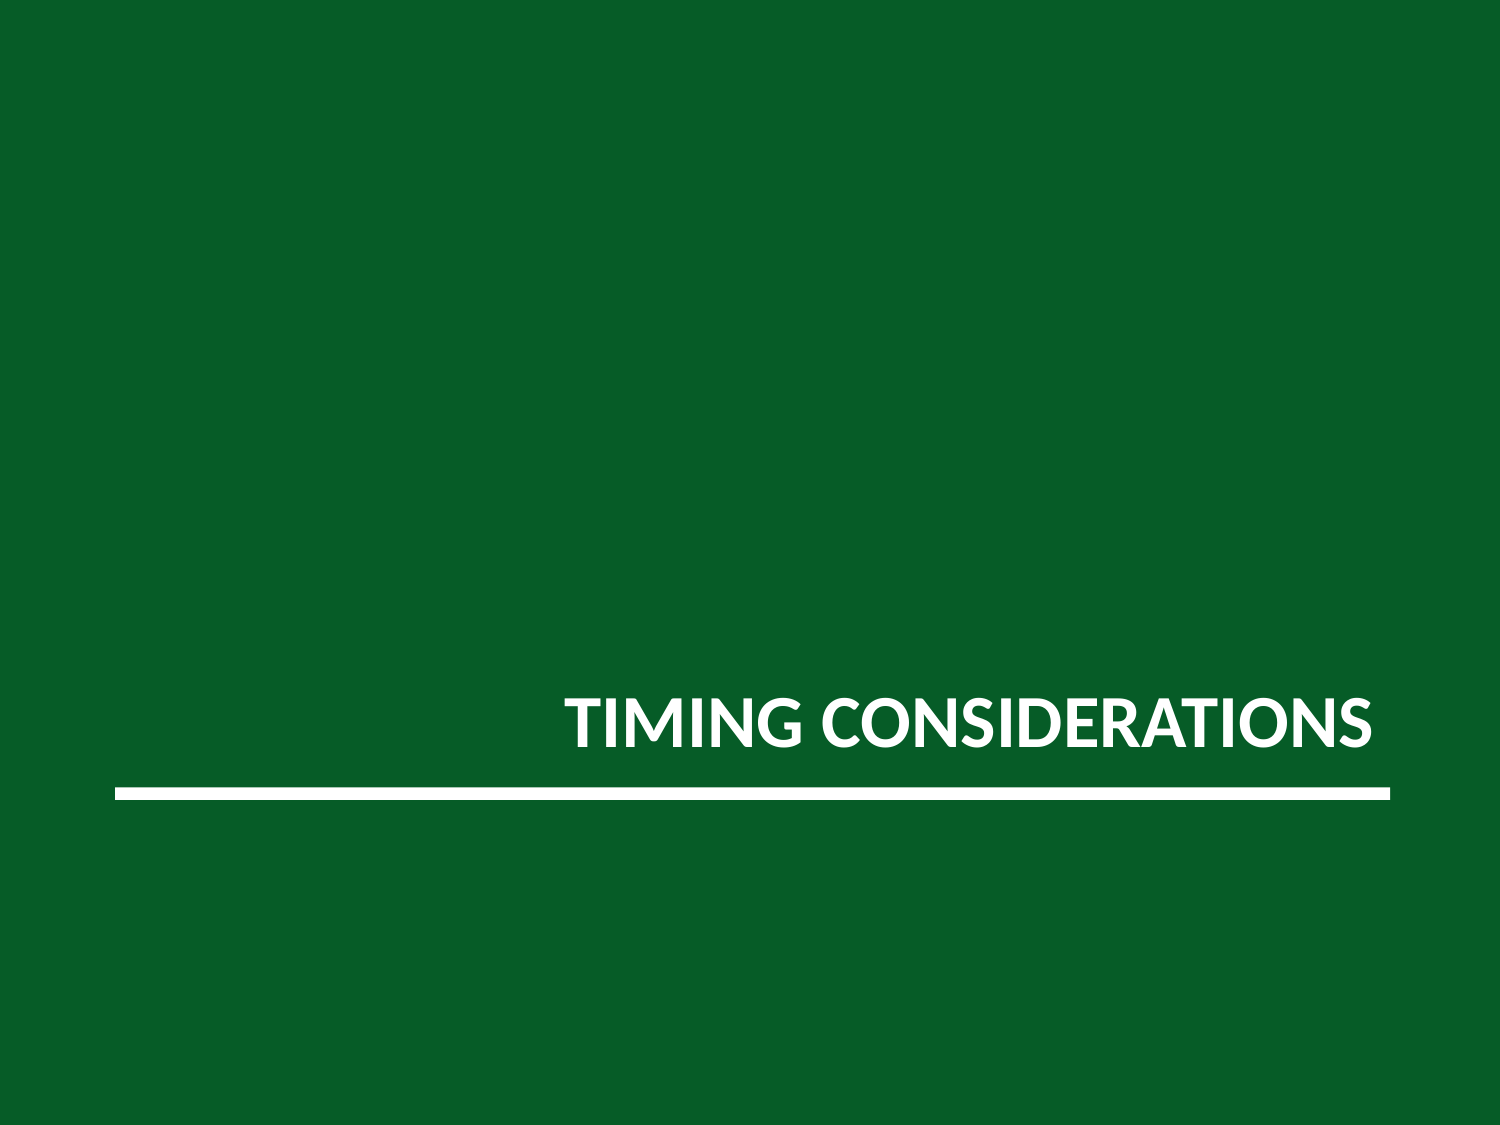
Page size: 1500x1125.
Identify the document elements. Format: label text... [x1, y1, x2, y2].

title Timing Considerations [118, 575, 1391, 775]
